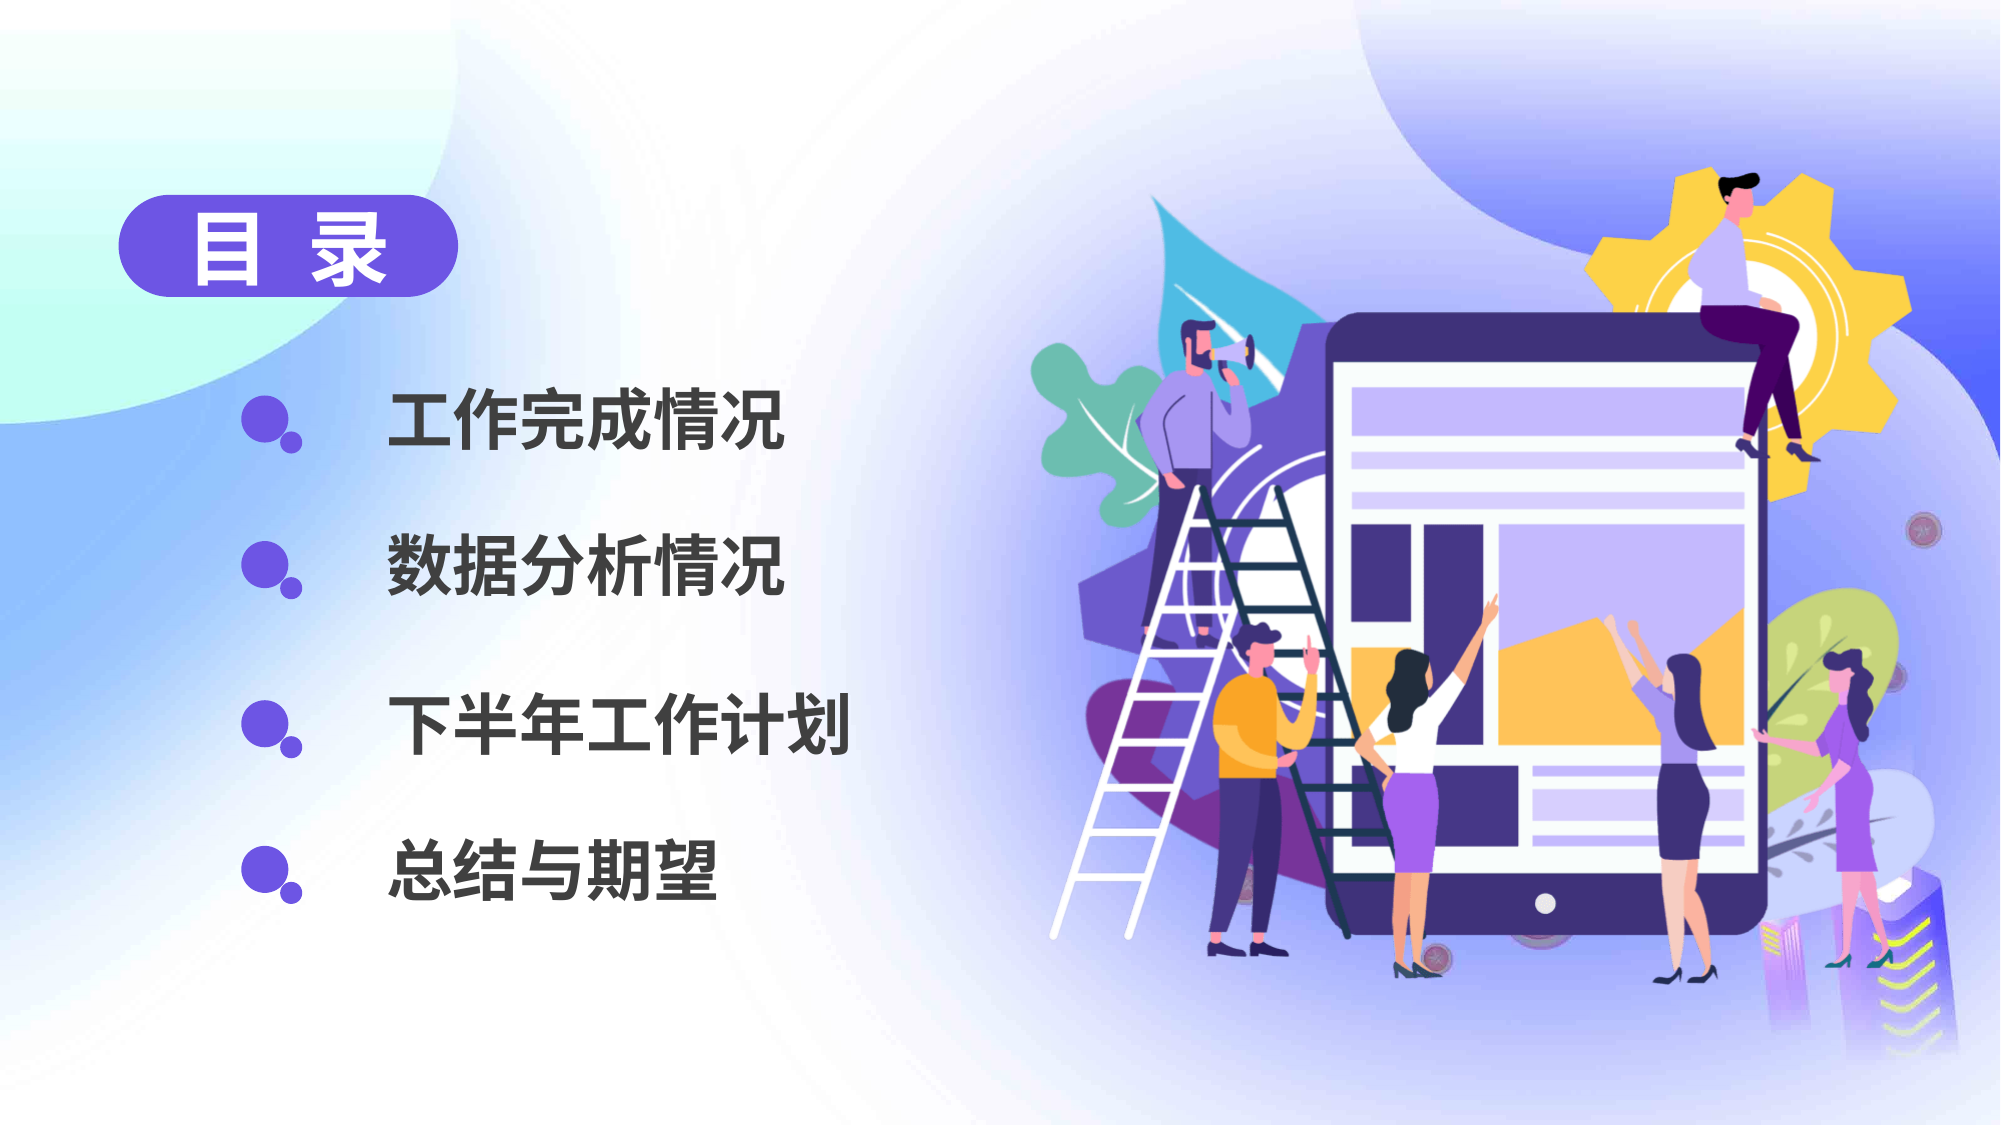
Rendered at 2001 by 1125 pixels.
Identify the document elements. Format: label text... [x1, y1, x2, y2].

text_box [279, 576, 304, 601]
text_box 数据分析情况 [371, 516, 899, 612]
text_box 目 录 [117, 193, 460, 298]
text_box [240, 394, 290, 444]
text_box [279, 735, 304, 760]
text_box [240, 699, 290, 749]
text_box 总结与期望 [371, 821, 899, 917]
text_box 工作完成情况 [371, 370, 899, 466]
picture [0, 0, 2001, 1125]
text_box [240, 540, 290, 590]
text_box 下半年工作计划 [371, 675, 899, 771]
text_box [279, 880, 304, 905]
text_box [240, 844, 290, 894]
text_box [279, 430, 304, 455]
